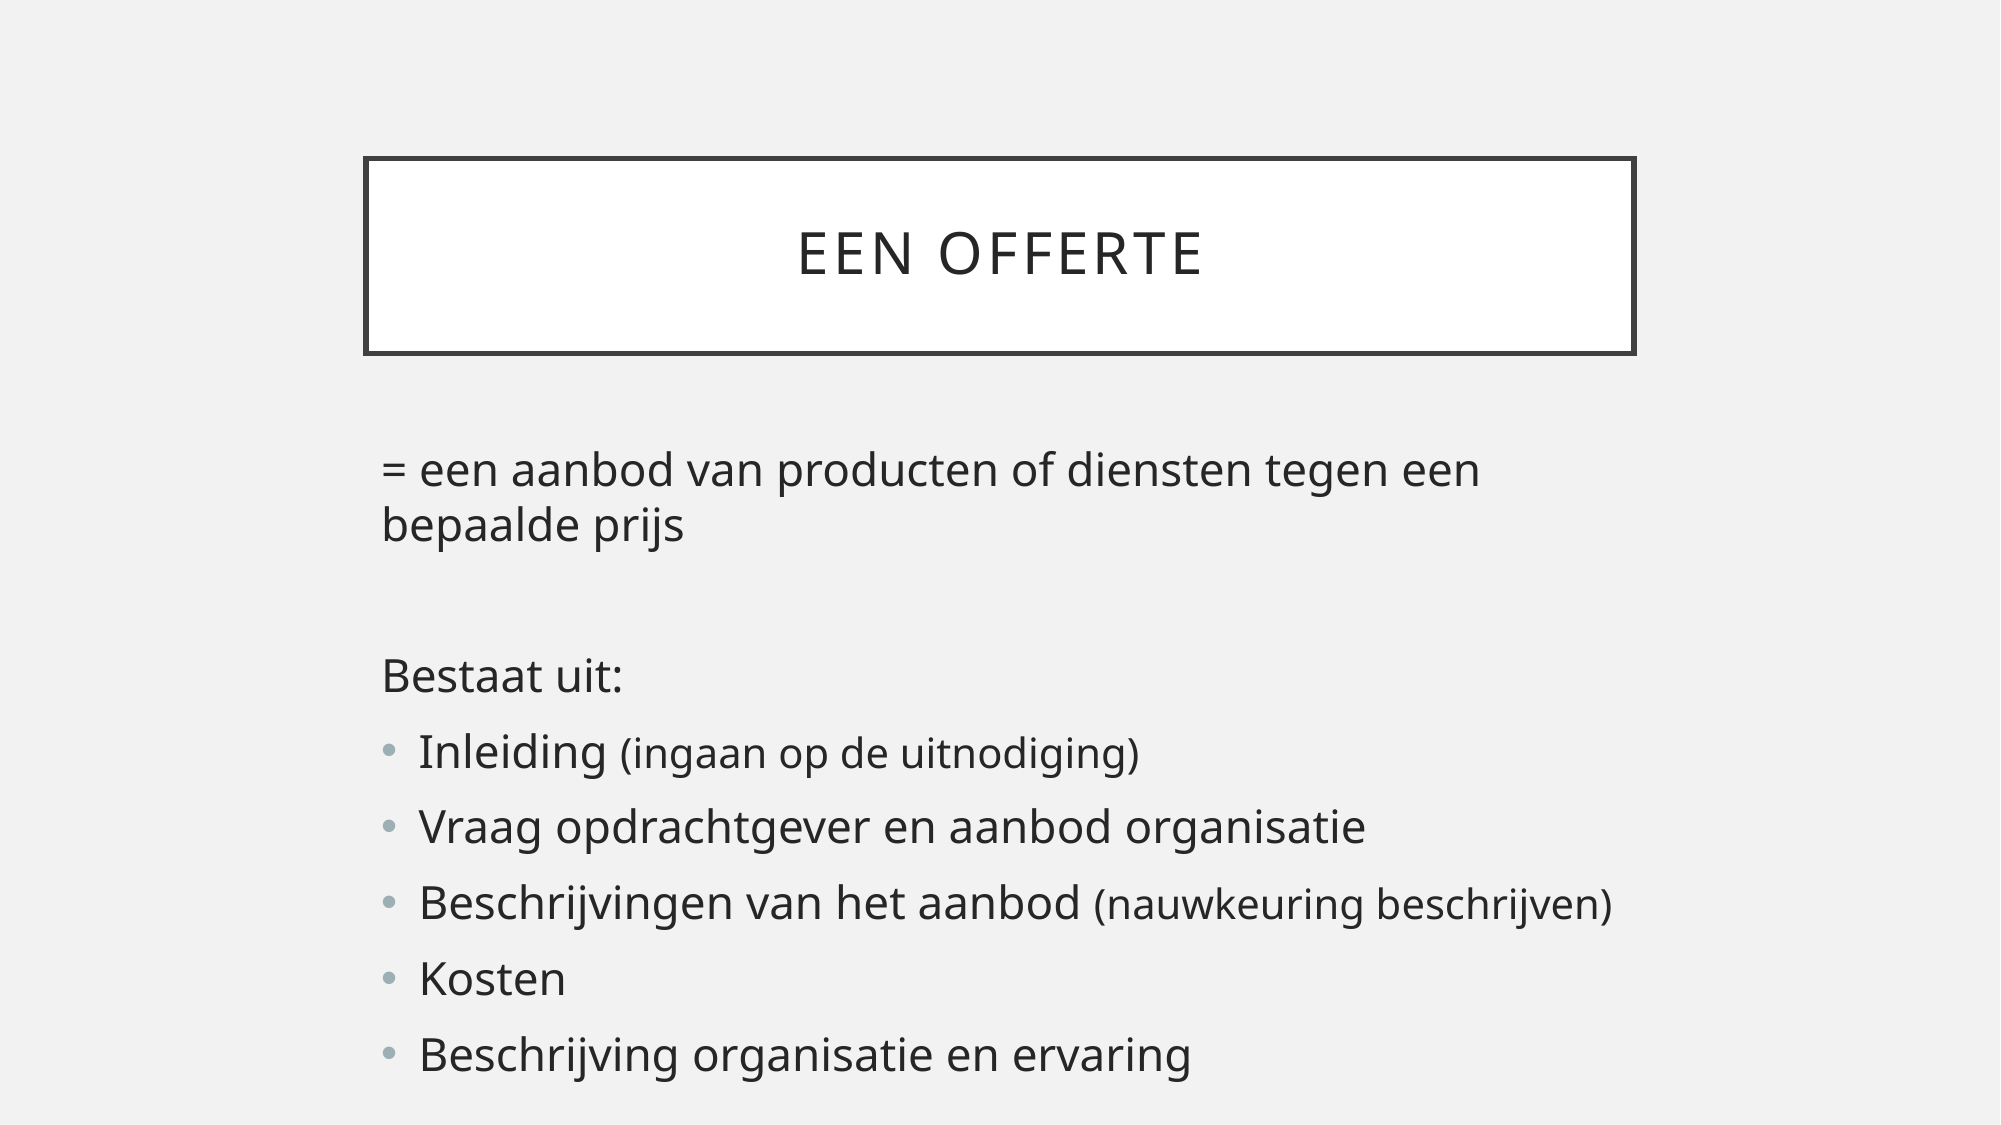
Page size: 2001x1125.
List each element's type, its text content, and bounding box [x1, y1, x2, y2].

list = een aanbod van producten of diensten tegen een bepaalde prijs Bestaat uit: Inleiding (ingaan op de uitnodiging) Vraag opdrachtgever en aanbod organisatie Beschrijvingen van het aanbod (nauwkeuring beschrijven) Kosten Beschrijving organisatie en ervaring [366, 432, 1634, 1094]
title Een offerte [363, 156, 1637, 356]
